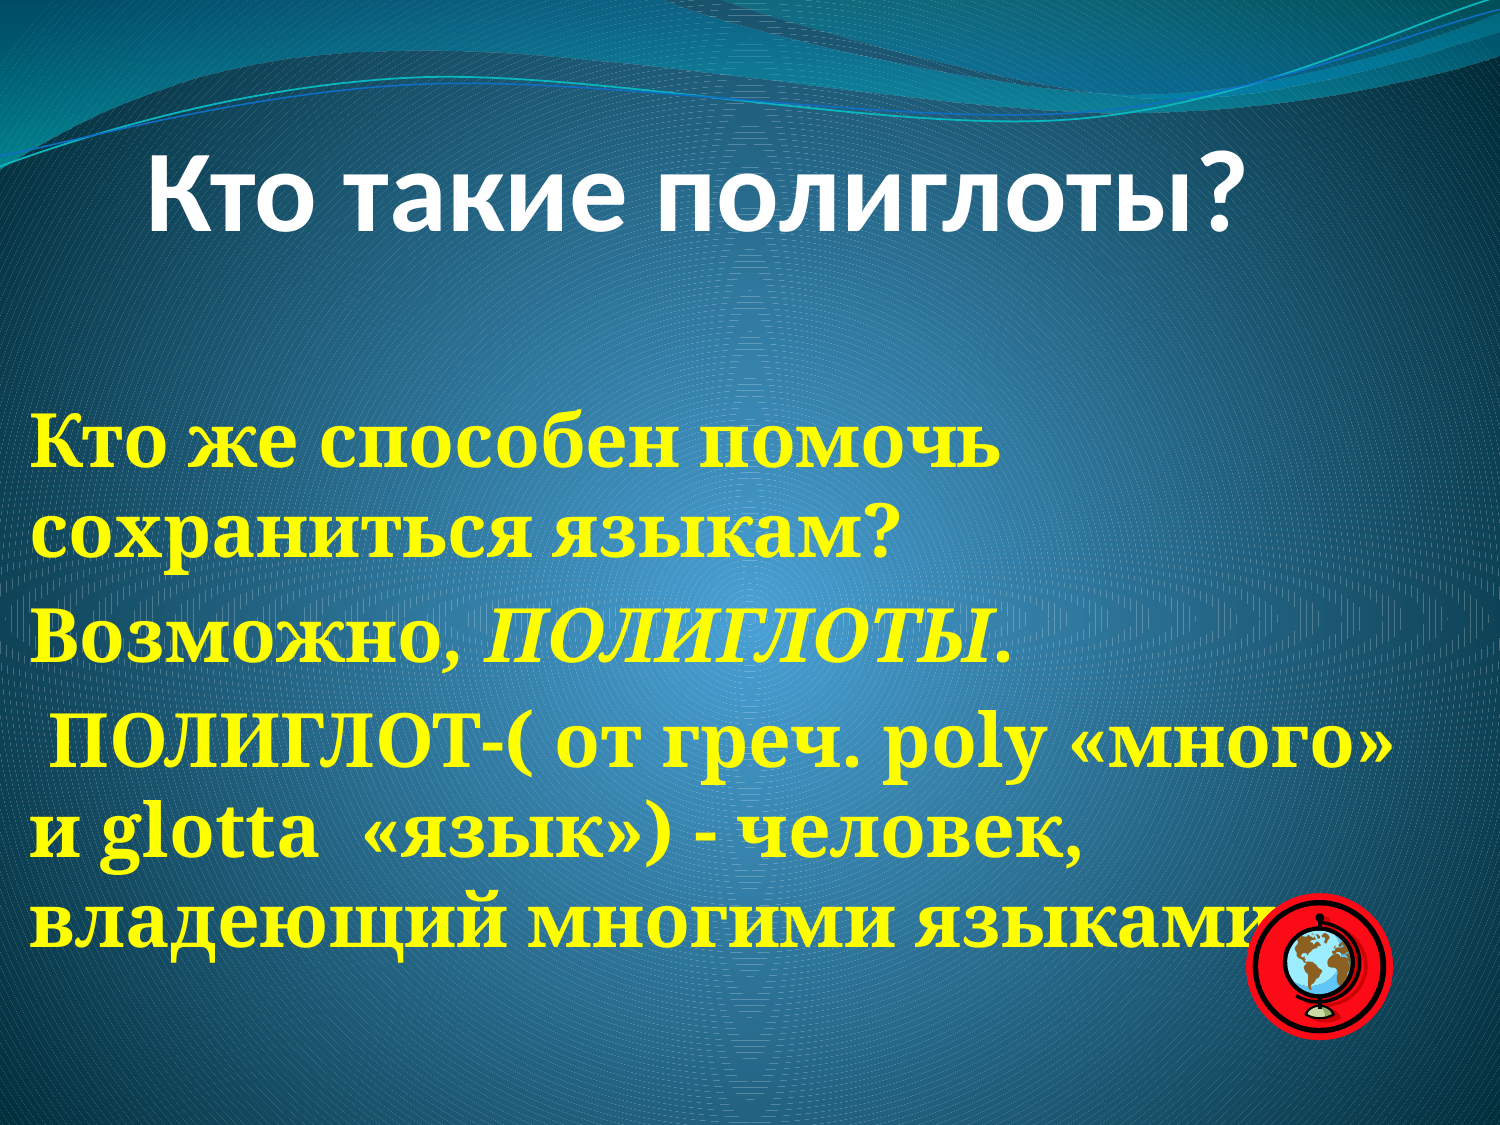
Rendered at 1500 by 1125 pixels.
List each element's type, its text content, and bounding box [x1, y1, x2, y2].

table_cell 2. КНИГИ ЛЮБИМ МЫ ЧИТАТЬ [1394, 895, 1400, 976]
subtitle Кто же способен помочь сохраниться языкам? Возможно, ПОЛИГЛОТЫ. ПОЛИГЛОТ-( от греч. рoly «много» и glotta «язык») - человек, владеющий многими языками. [29, 385, 1471, 976]
picture [1245, 893, 1394, 1041]
table_cell 2. КНИГИ ЛЮБИМ МЫ ЧИТАТЬ [1238, 894, 1245, 976]
title Кто такие полиглоты? [64, 54, 1415, 256]
